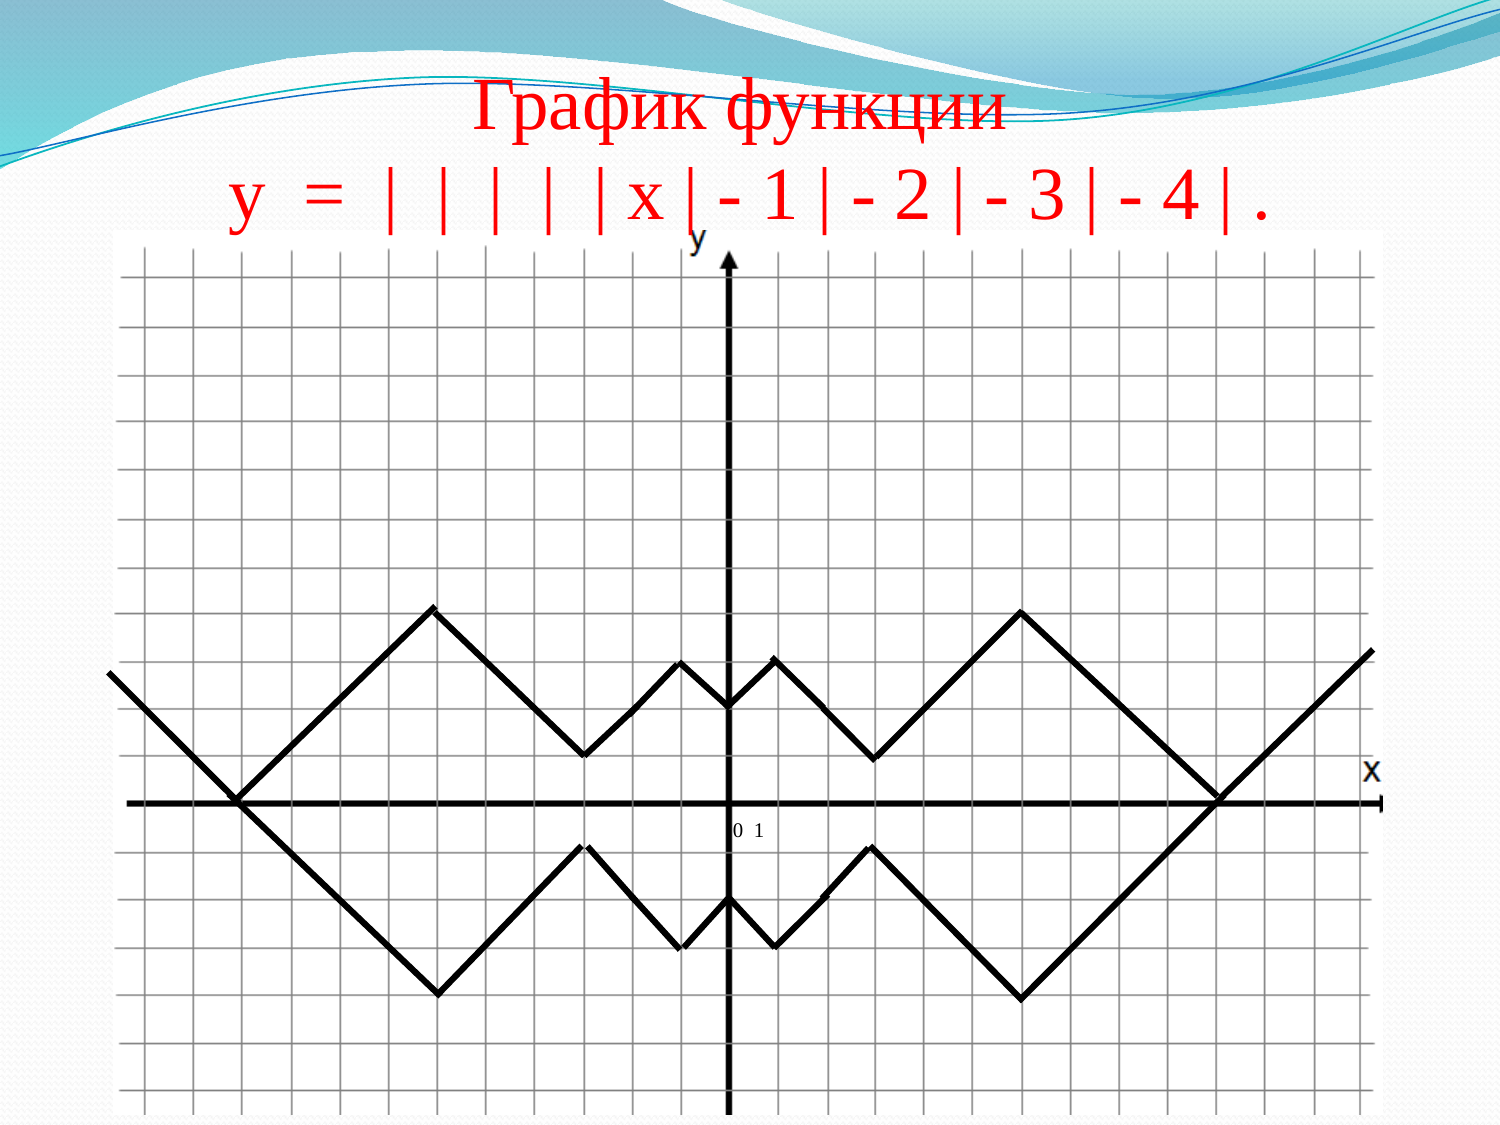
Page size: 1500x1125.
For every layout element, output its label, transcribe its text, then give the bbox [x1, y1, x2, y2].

text_box [107, 232, 113, 242]
picture [113, 230, 1383, 1116]
text_box График функции у = | | | | | х | - 1 | - 2 | - 3 | - 4 | . [0, 46, 1500, 242]
